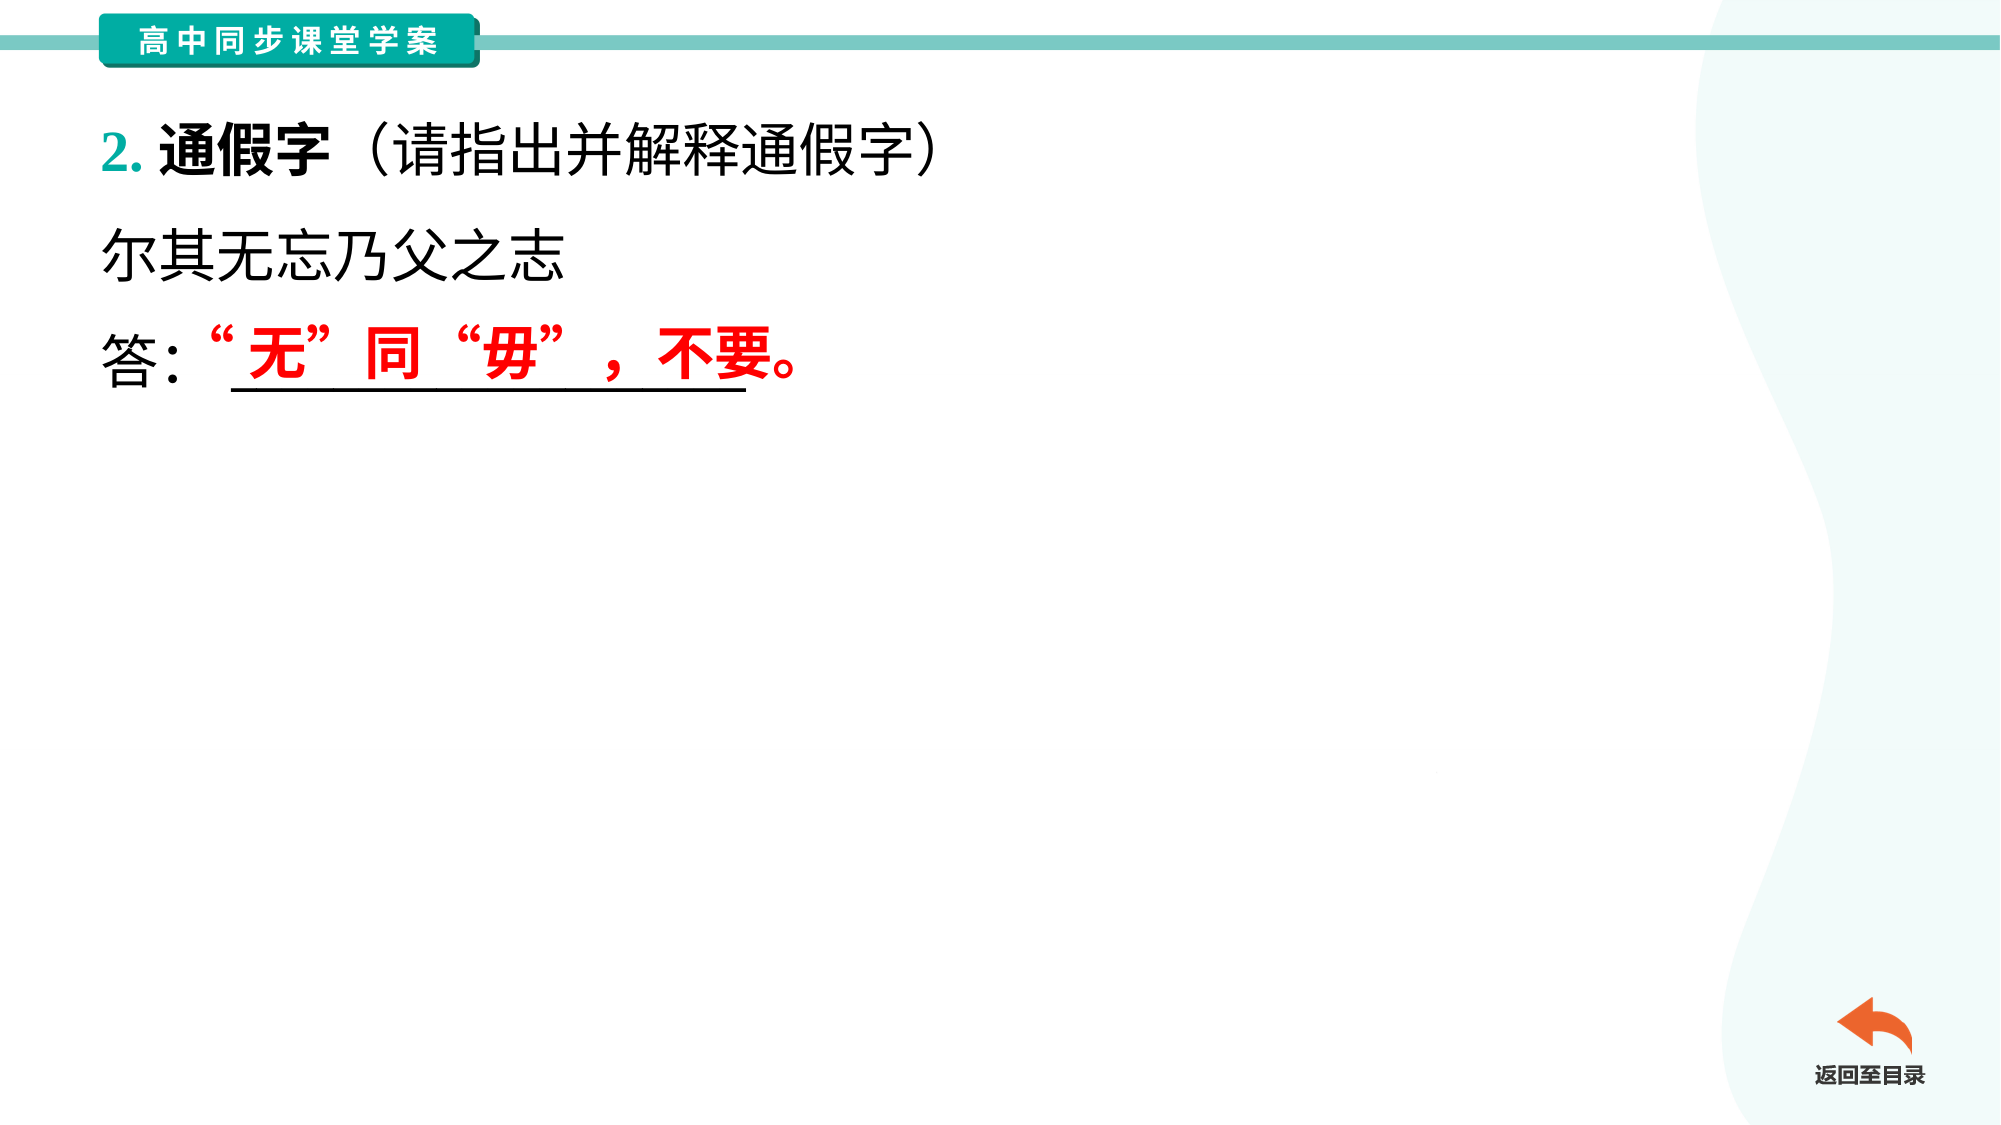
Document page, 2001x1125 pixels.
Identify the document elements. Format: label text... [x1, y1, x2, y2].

text_box “无”同“毋”，不要。 [218, 284, 789, 387]
text_box 2.通假字（请指出并解释通假字） 尔其无忘乃父之志 答：____________________ [100, 76, 1899, 396]
picture [0, 0, 2000, 1125]
